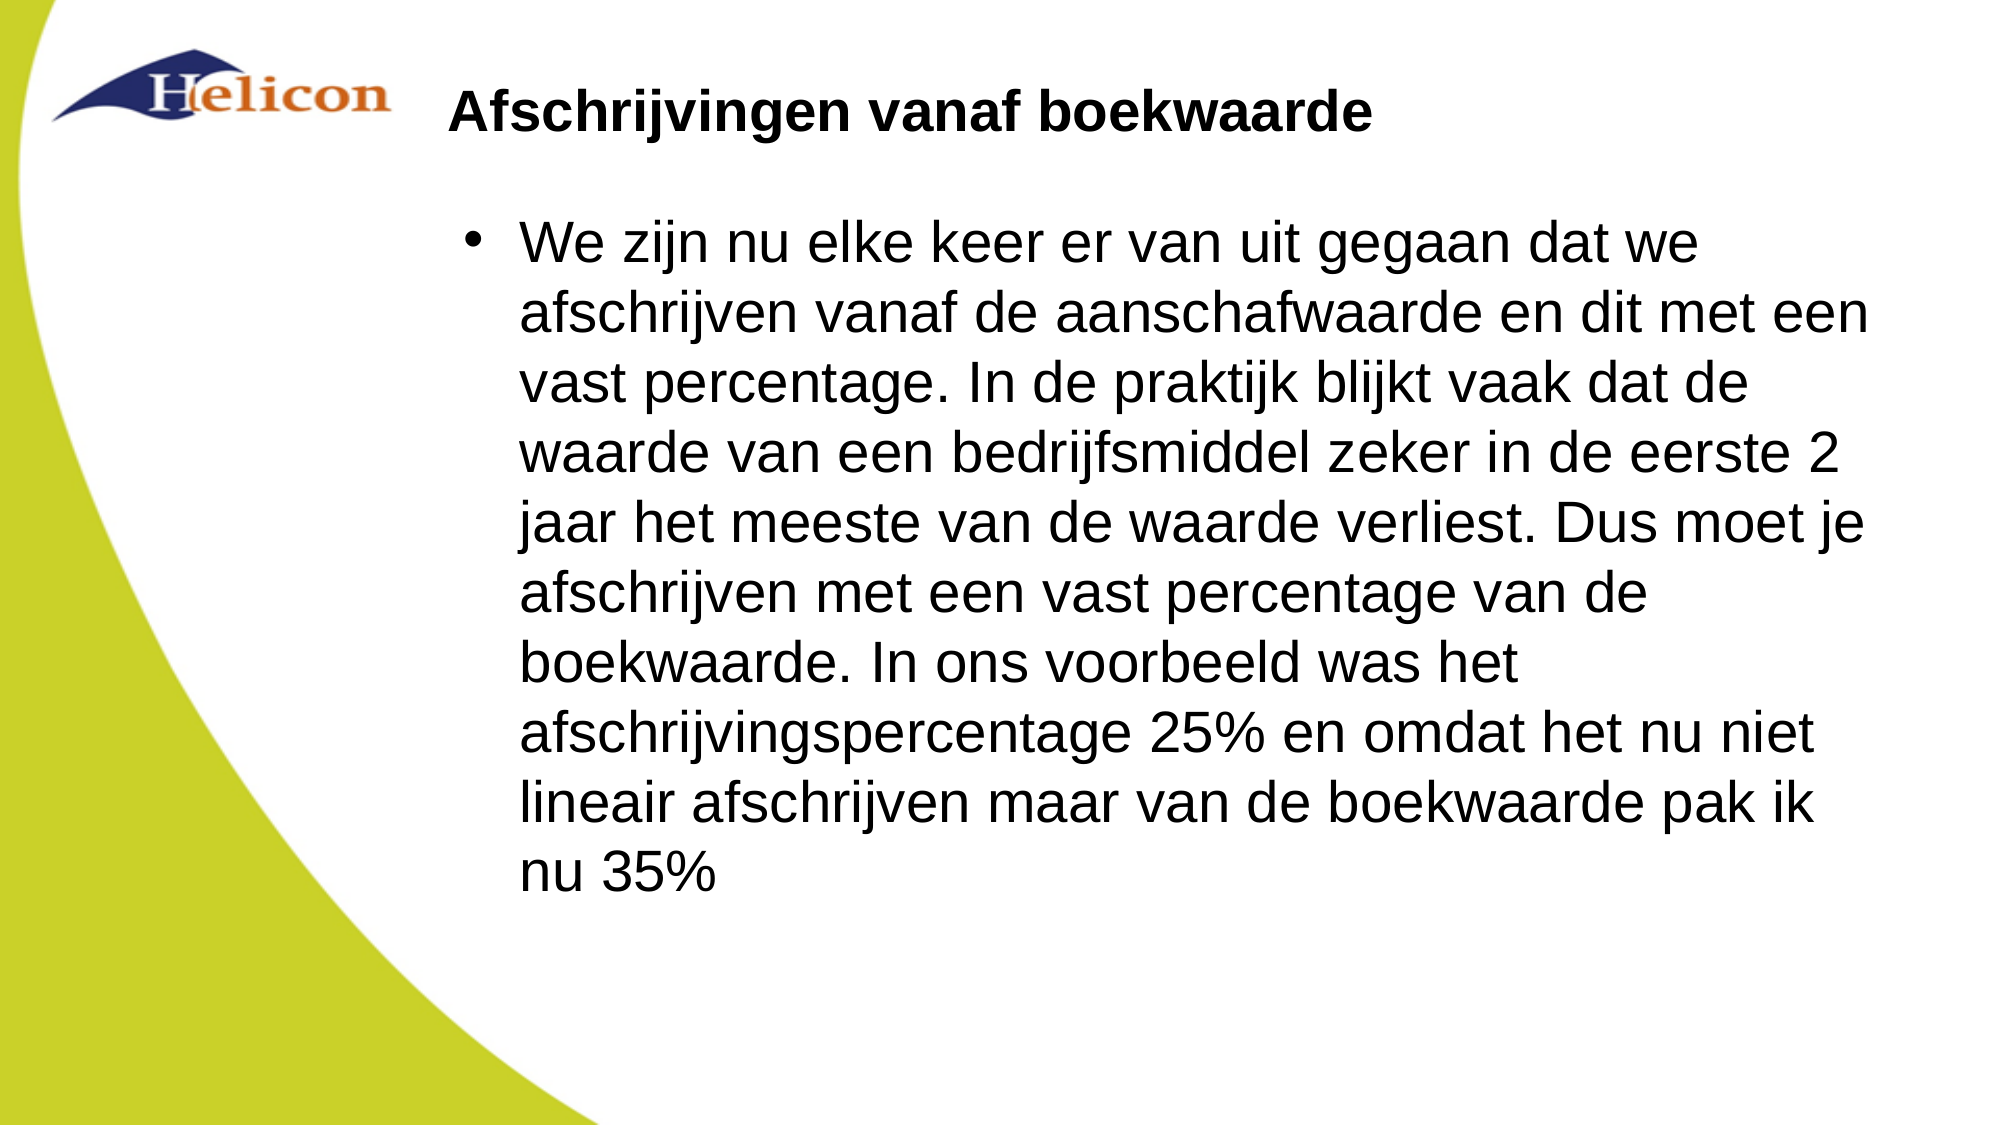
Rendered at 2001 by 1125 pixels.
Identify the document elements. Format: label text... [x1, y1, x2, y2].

picture [0, 0, 2000, 1125]
title Afschrijvingen vanaf boekwaarde [432, 54, 1887, 161]
list We zijn nu elke keer er van uit gegaan dat we afschrijven vanaf de aanschafwaarde en dit met een vast percentage. In de praktijk blijkt vaak dat de waarde van een bedrijfsmiddel zeker in de eerste 2 jaar het meeste van de waarde verliest. Dus moet je afschrijven met een vast percentage van de boekwaarde. In ons voorbeeld was het afschrijvingspercentage 25% en omdat het nu niet lineair afschrijven maar van de boekwaarde pak ik nu 35% [448, 196, 1900, 1005]
